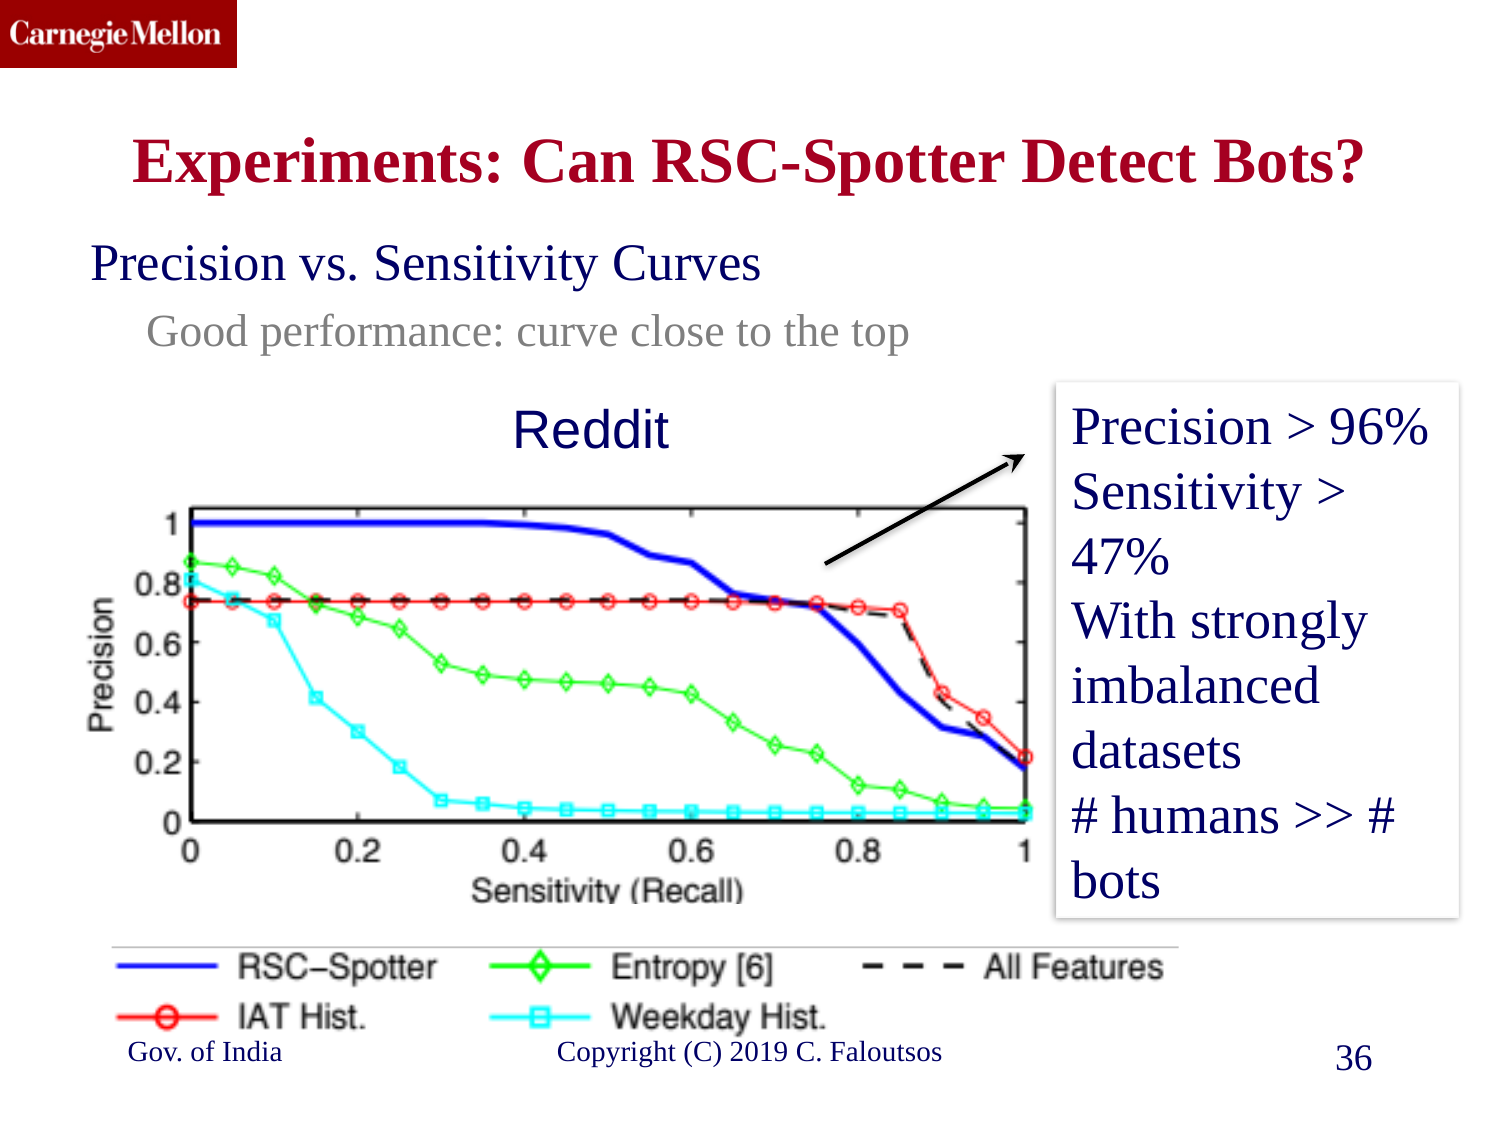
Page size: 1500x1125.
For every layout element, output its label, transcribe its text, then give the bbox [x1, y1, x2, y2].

list Precision vs. Sensitivity Curves Good performance: curve close to the top [74, 220, 1426, 365]
title Experiments: Can RSC-Spotter Detect Bots? [112, 99, 1388, 213]
picture [74, 493, 1047, 904]
text_box Precision > 96% Sensitivity > 47% With strongly imbalanced datasets # humans >> # bots [1056, 382, 1459, 918]
slide_number 36 [1074, 1024, 1388, 1101]
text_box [824, 453, 1026, 565]
picture [0, 0, 237, 68]
footer Copyright (C) 2019 C. Faloutsos [512, 1052, 988, 1101]
slide_number Gov. of India [112, 1052, 426, 1101]
picture [111, 935, 1179, 1043]
text_box Reddit [439, 387, 743, 468]
